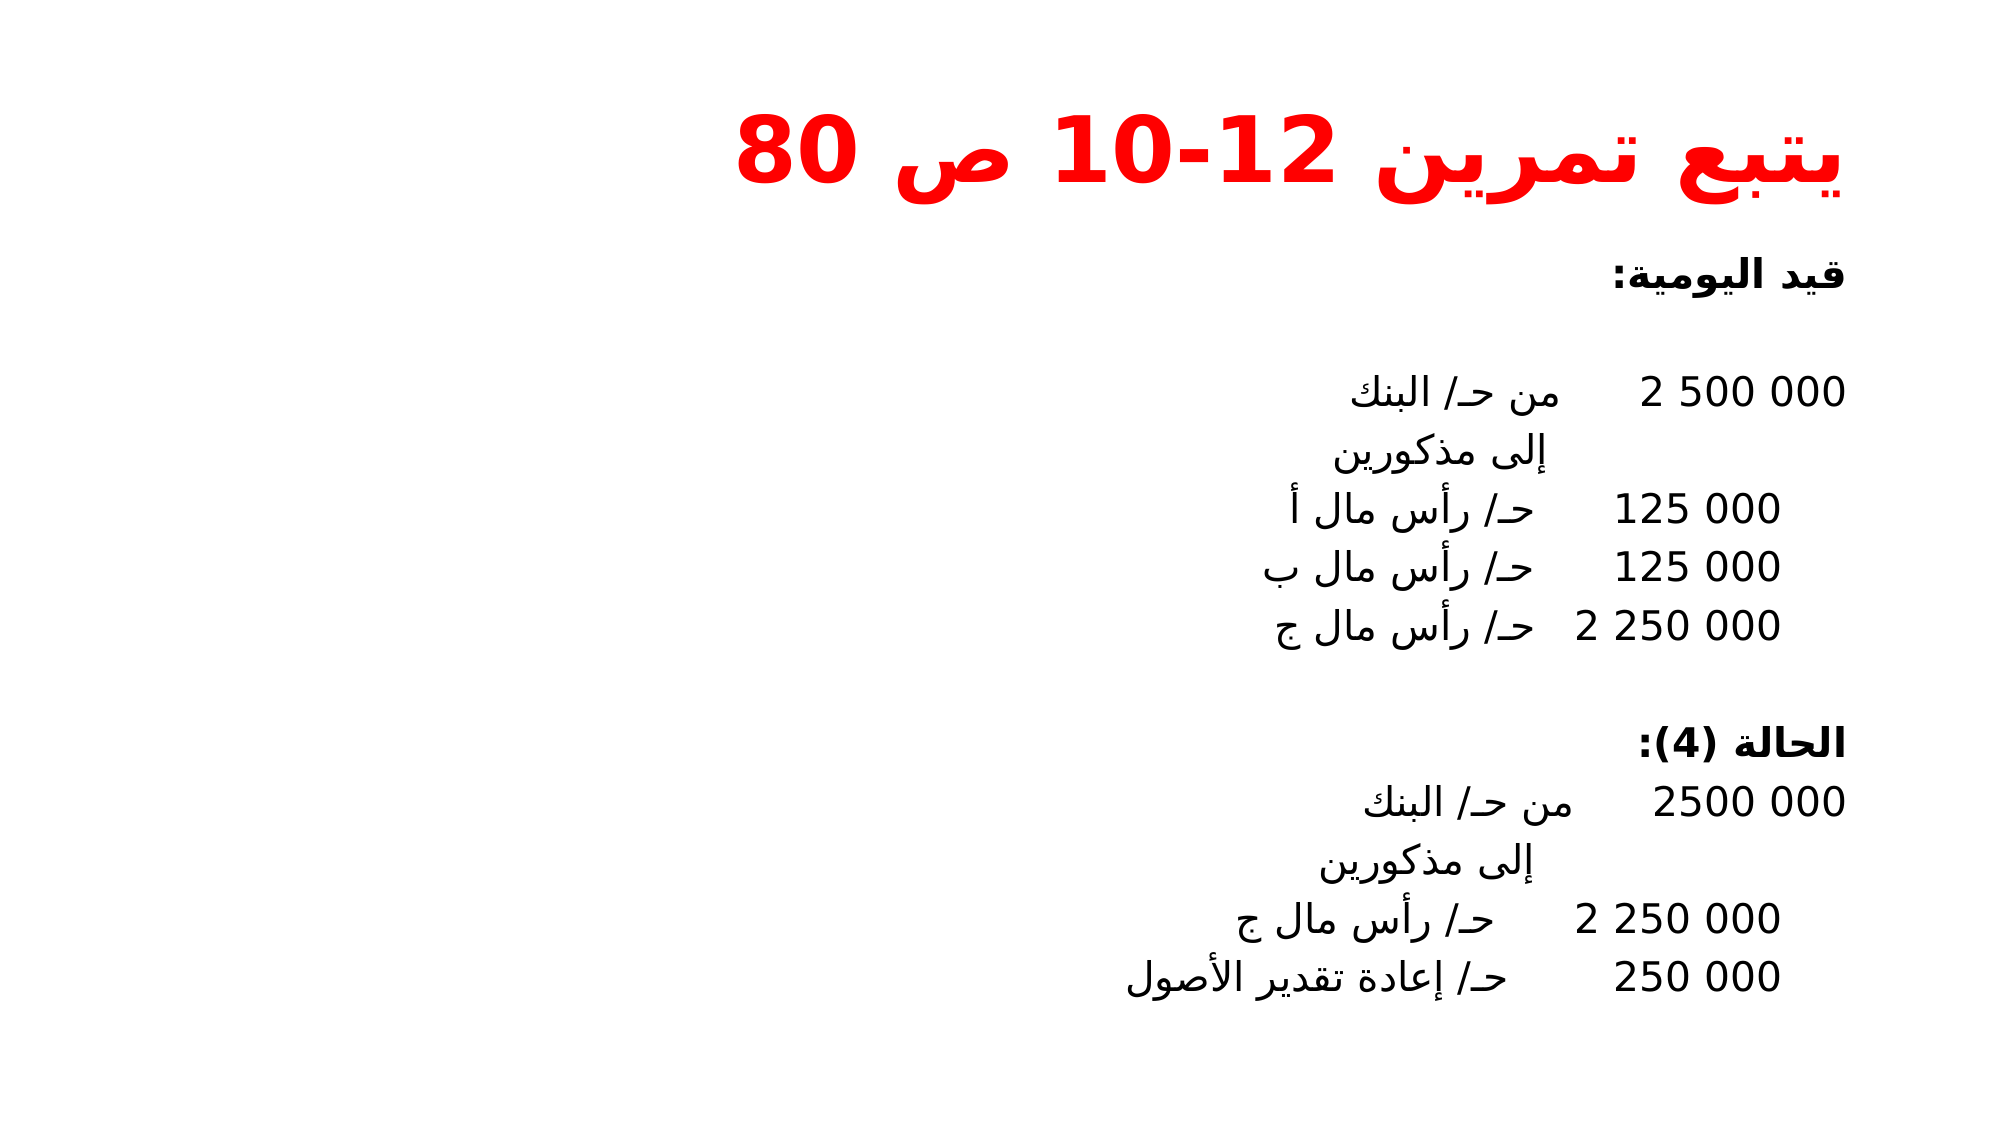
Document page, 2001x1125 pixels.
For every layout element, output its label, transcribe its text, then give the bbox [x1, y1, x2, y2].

title يتبع تمرين 12-10 ص 80 [137, 59, 1863, 246]
list قيد اليومية: 000 500 2 من حـ/ البنك إلى مذكورين 000 125 حـ/ رأس مال أ 000 125 حـ/ رأس مال ب 000 250 2 حـ/ رأس مال ج الحالة (4): 000 2500 من حـ/ البنك إلى مذكورين 000 250 2 حـ/ رأس مال ج 000 250 حـ/ إعادة تقدير الأصول [137, 246, 1863, 1014]
